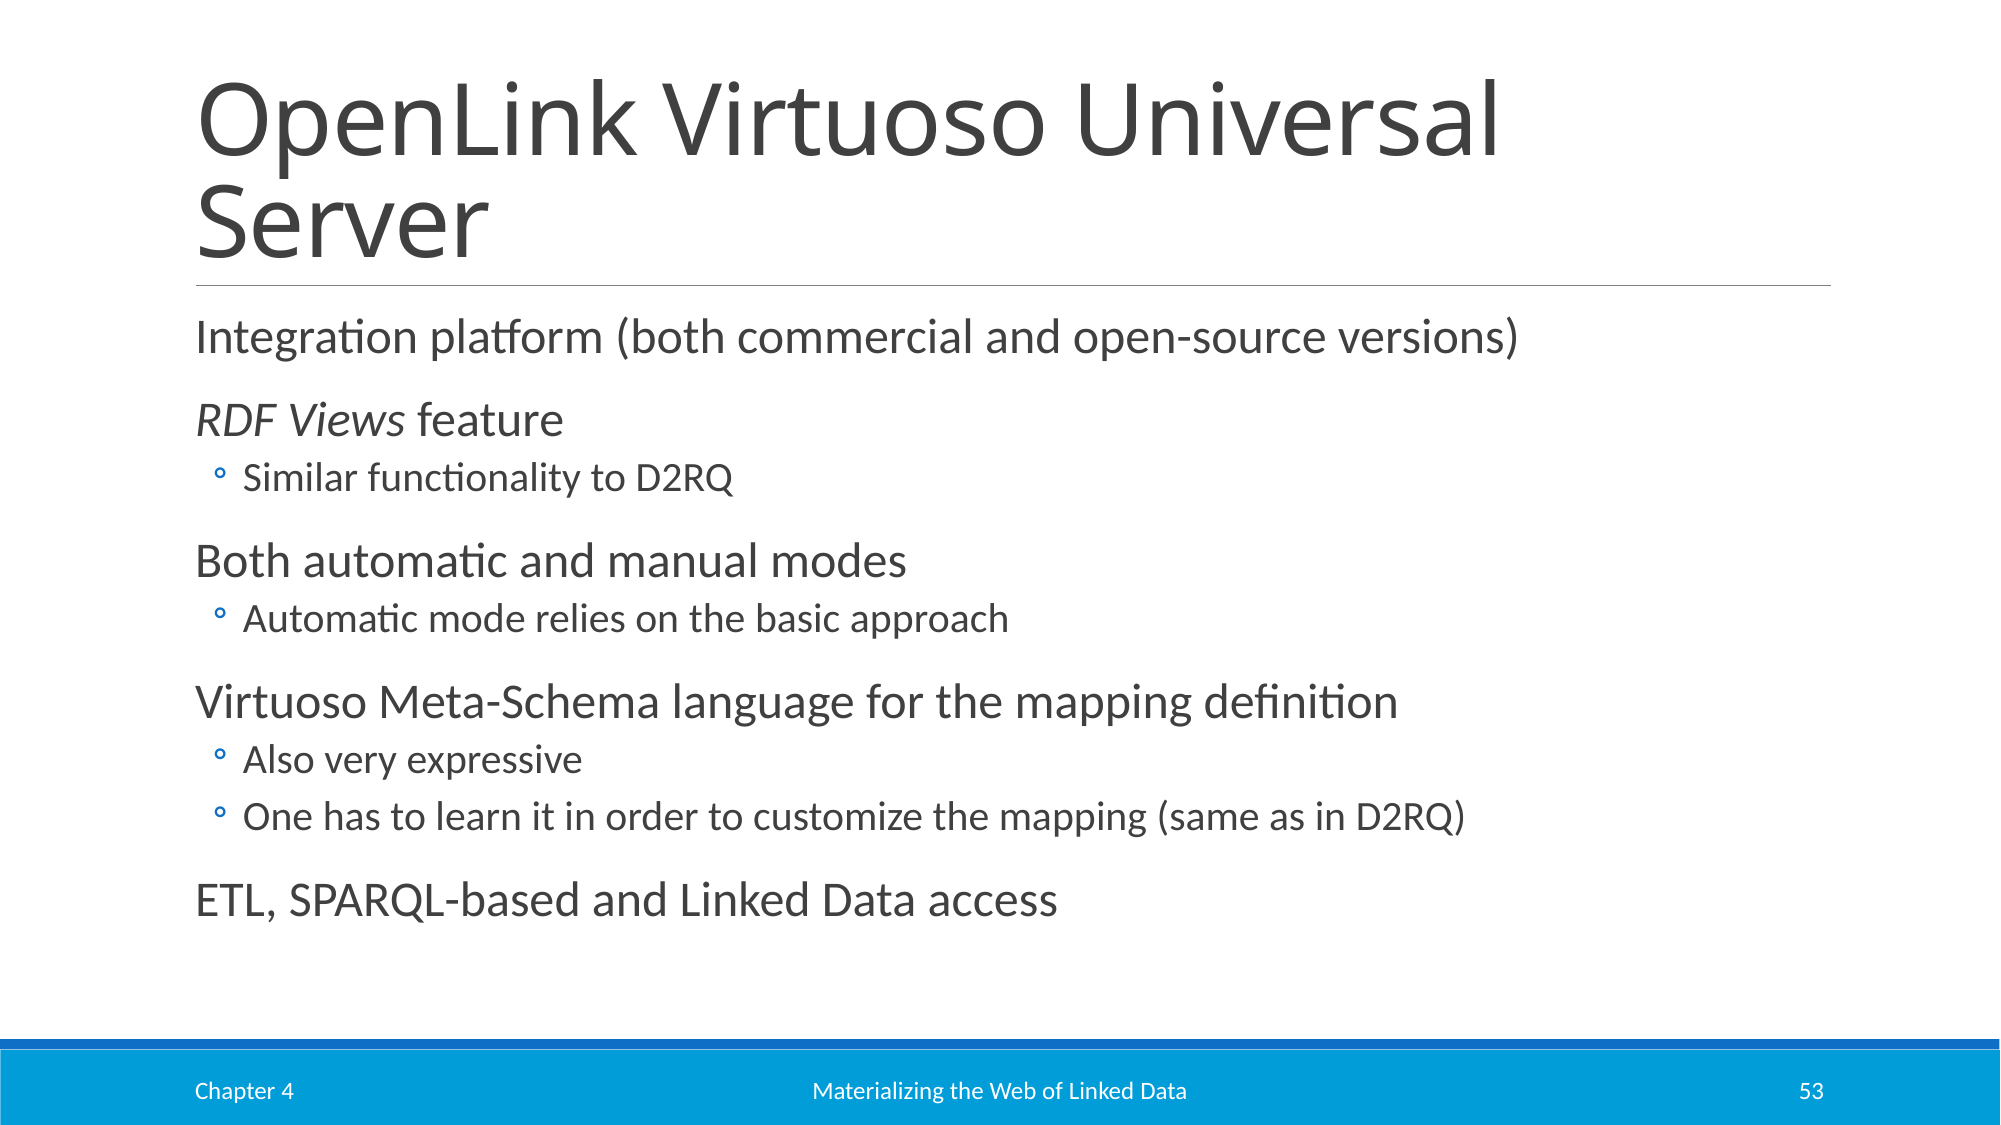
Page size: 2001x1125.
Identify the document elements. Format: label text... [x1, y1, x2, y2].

footer Materializing the Web of Linked Data [604, 1059, 1396, 1120]
slide_number Chapter 4 [180, 1059, 586, 1120]
slide_number 53 [1624, 1059, 1840, 1120]
title OpenLink Virtuoso Universal Server [180, 47, 1830, 285]
list Integration platform (both commercial and open-source versions) RDF Views feature Similar functionality to D2RQ Both automatic and manual modes Automatic mode relies on the basic approach Virtuoso Meta-Schema language for the mapping definition Also very expressive One has to learn it in order to customize the mapping (same as in D2RQ) ETL, SPARQL-based and Linked Data access [180, 302, 1830, 963]
